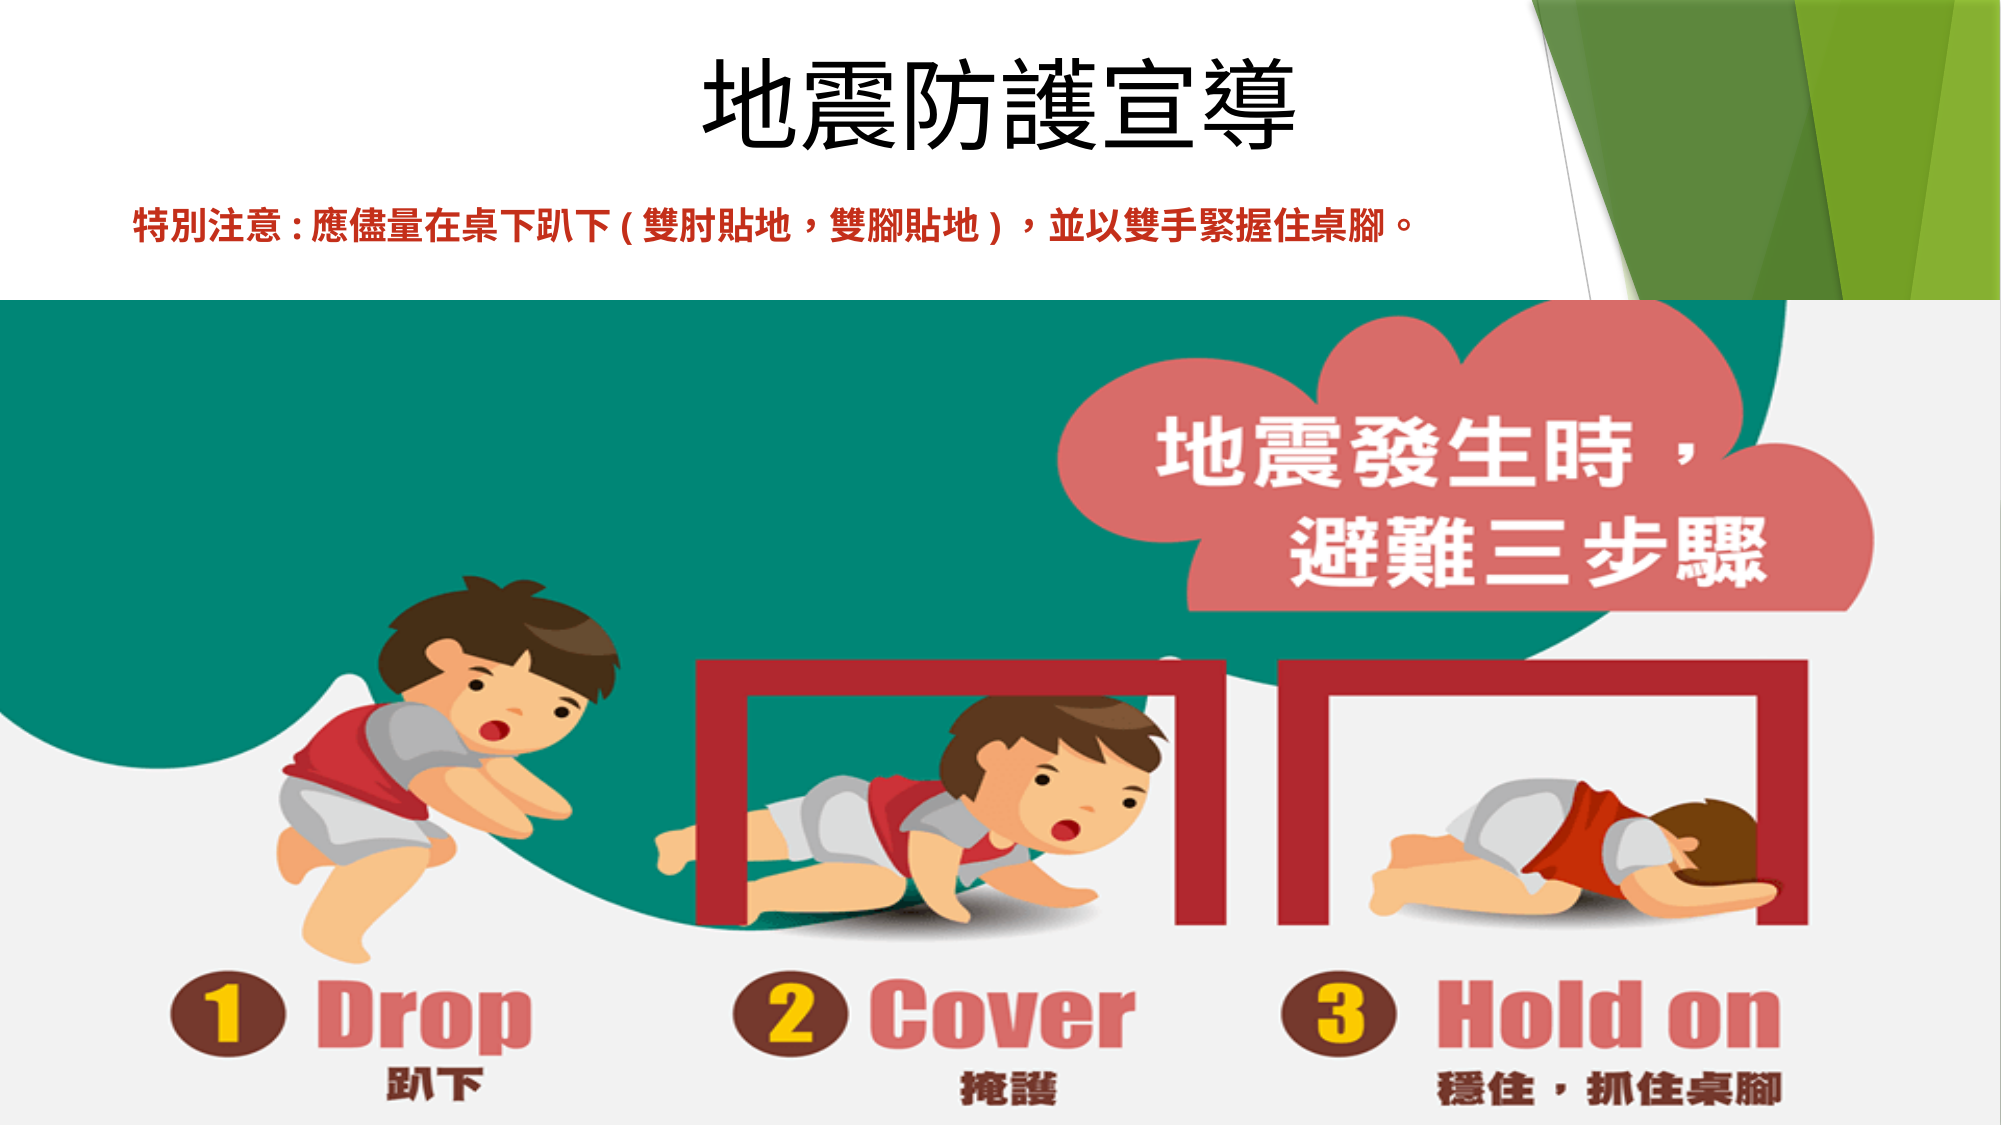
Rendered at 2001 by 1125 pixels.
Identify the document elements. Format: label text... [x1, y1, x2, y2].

title 地震防護宣導 [269, 35, 1731, 182]
text_box 特別注意:應儘量在桌下趴下(雙肘貼地，雙腳貼地)，並以雙手緊握住桌腳。 [118, 194, 1791, 299]
picture [0, 300, 2000, 1125]
